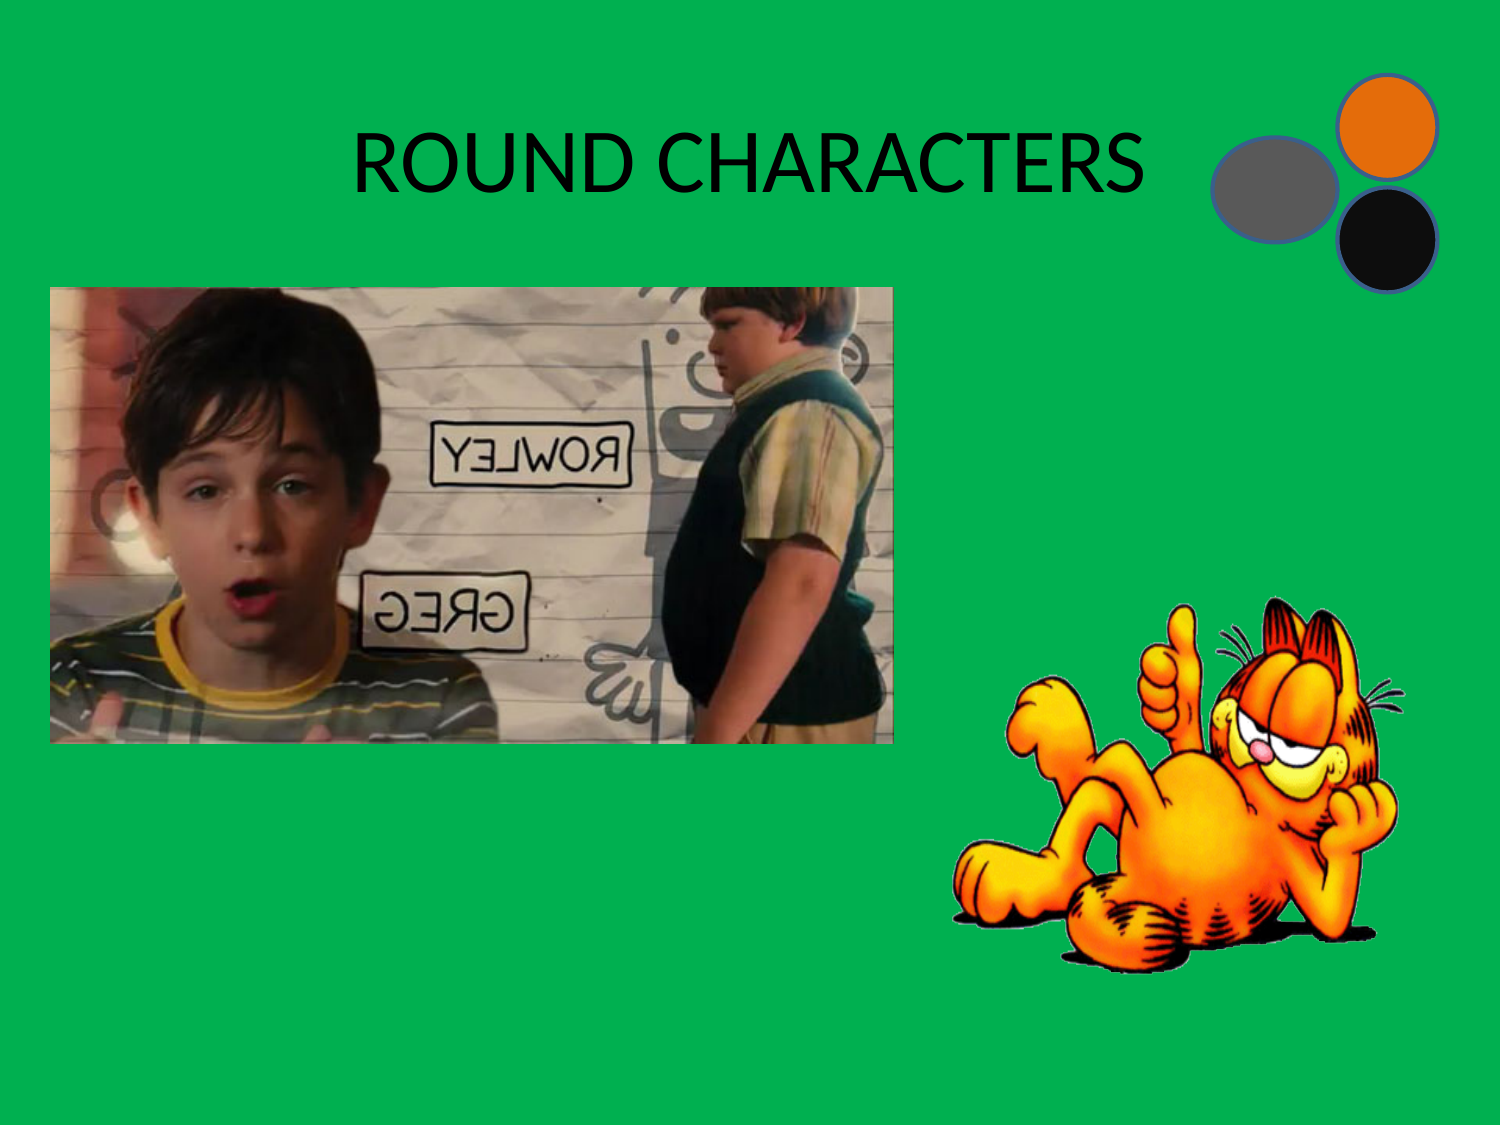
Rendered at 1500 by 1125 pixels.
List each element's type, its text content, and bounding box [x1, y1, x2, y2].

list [49, 287, 894, 744]
text_box [1335, 185, 1440, 295]
picture [937, 562, 1413, 1027]
text_box [1210, 135, 1340, 245]
title ROUND CHARACTERS [75, 62, 1425, 250]
text_box [1335, 72, 1440, 182]
